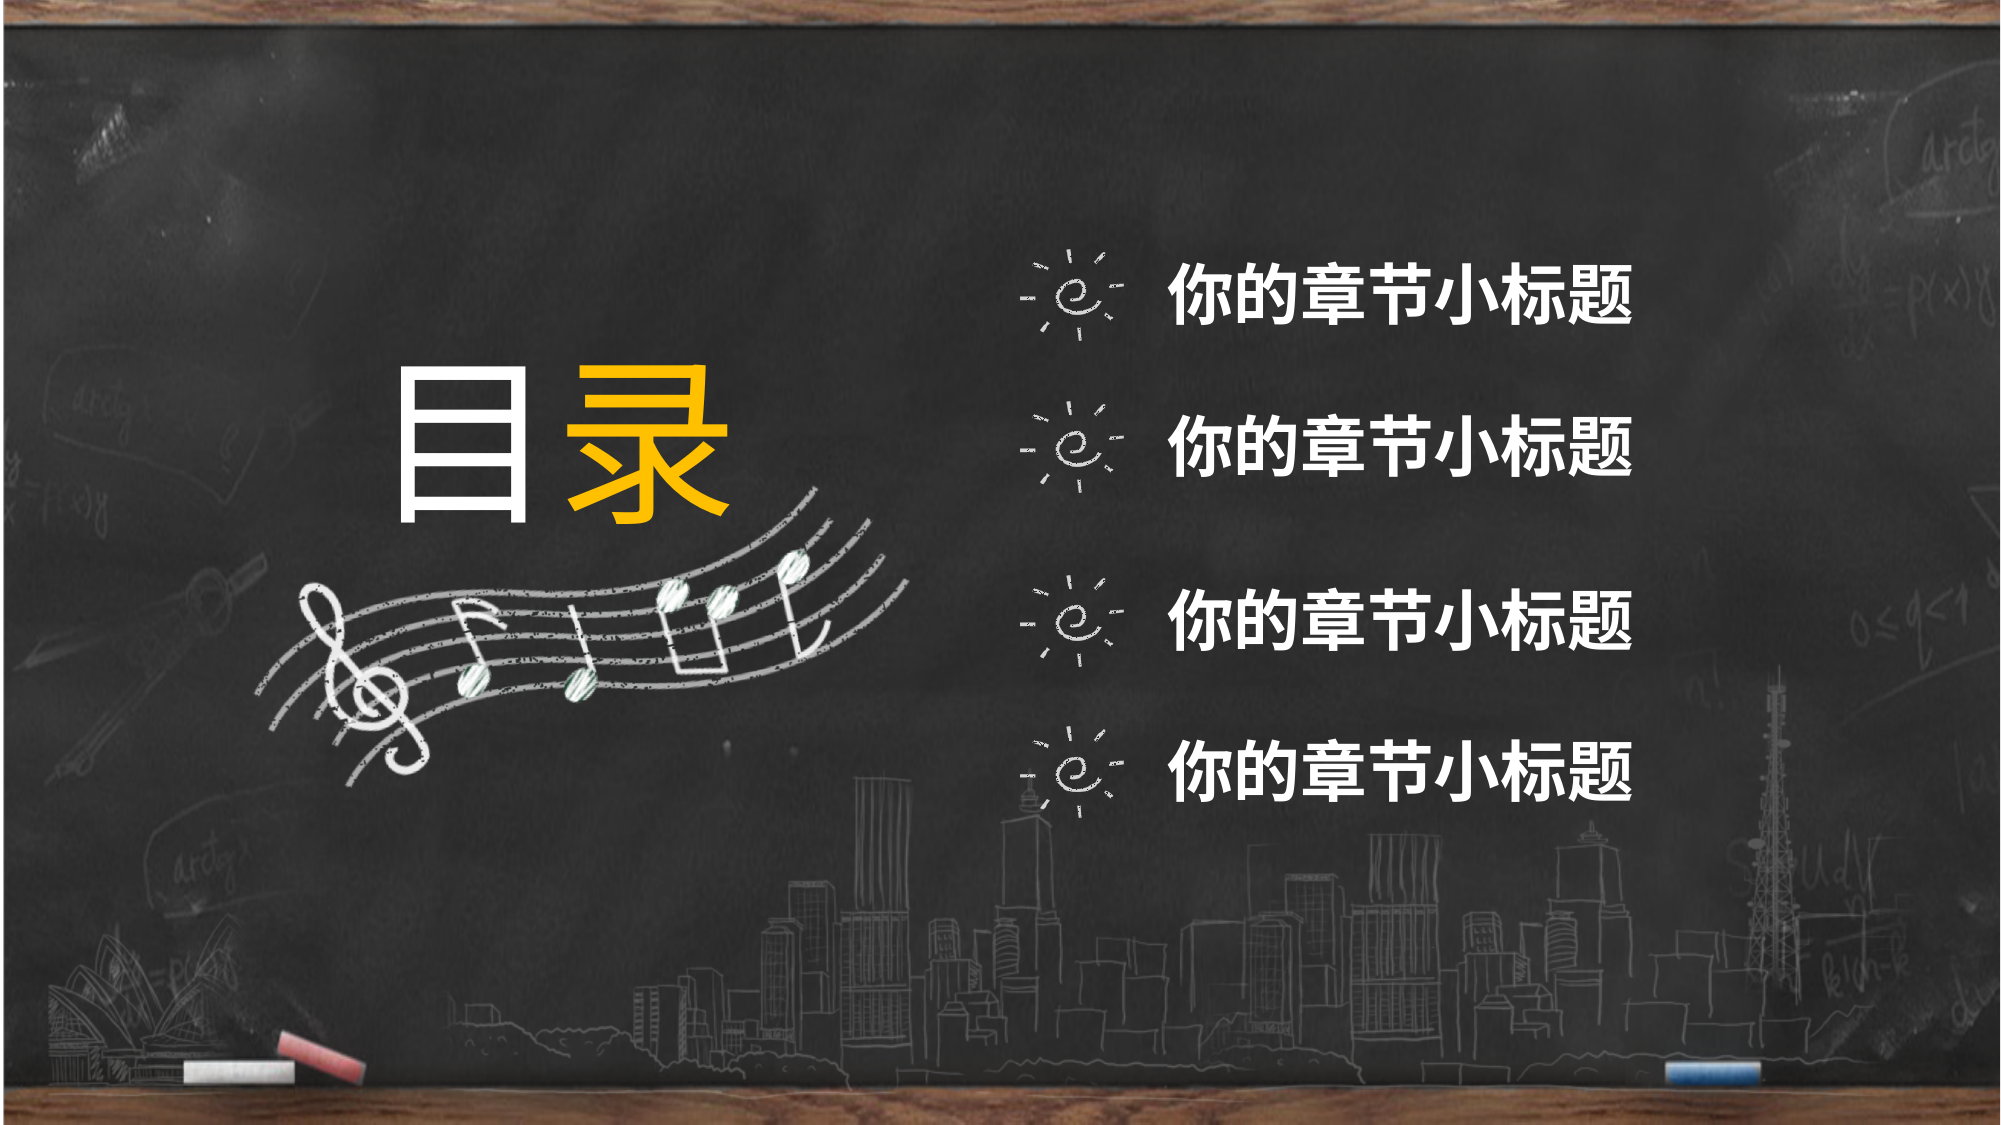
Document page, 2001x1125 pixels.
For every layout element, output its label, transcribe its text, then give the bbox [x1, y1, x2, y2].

text_box 你的章节小标题 [1166, 252, 1635, 334]
text_box 你的章节小标题 [1166, 404, 1635, 468]
picture [0, 0, 2001, 1125]
text_box 目录 [357, 318, 821, 468]
